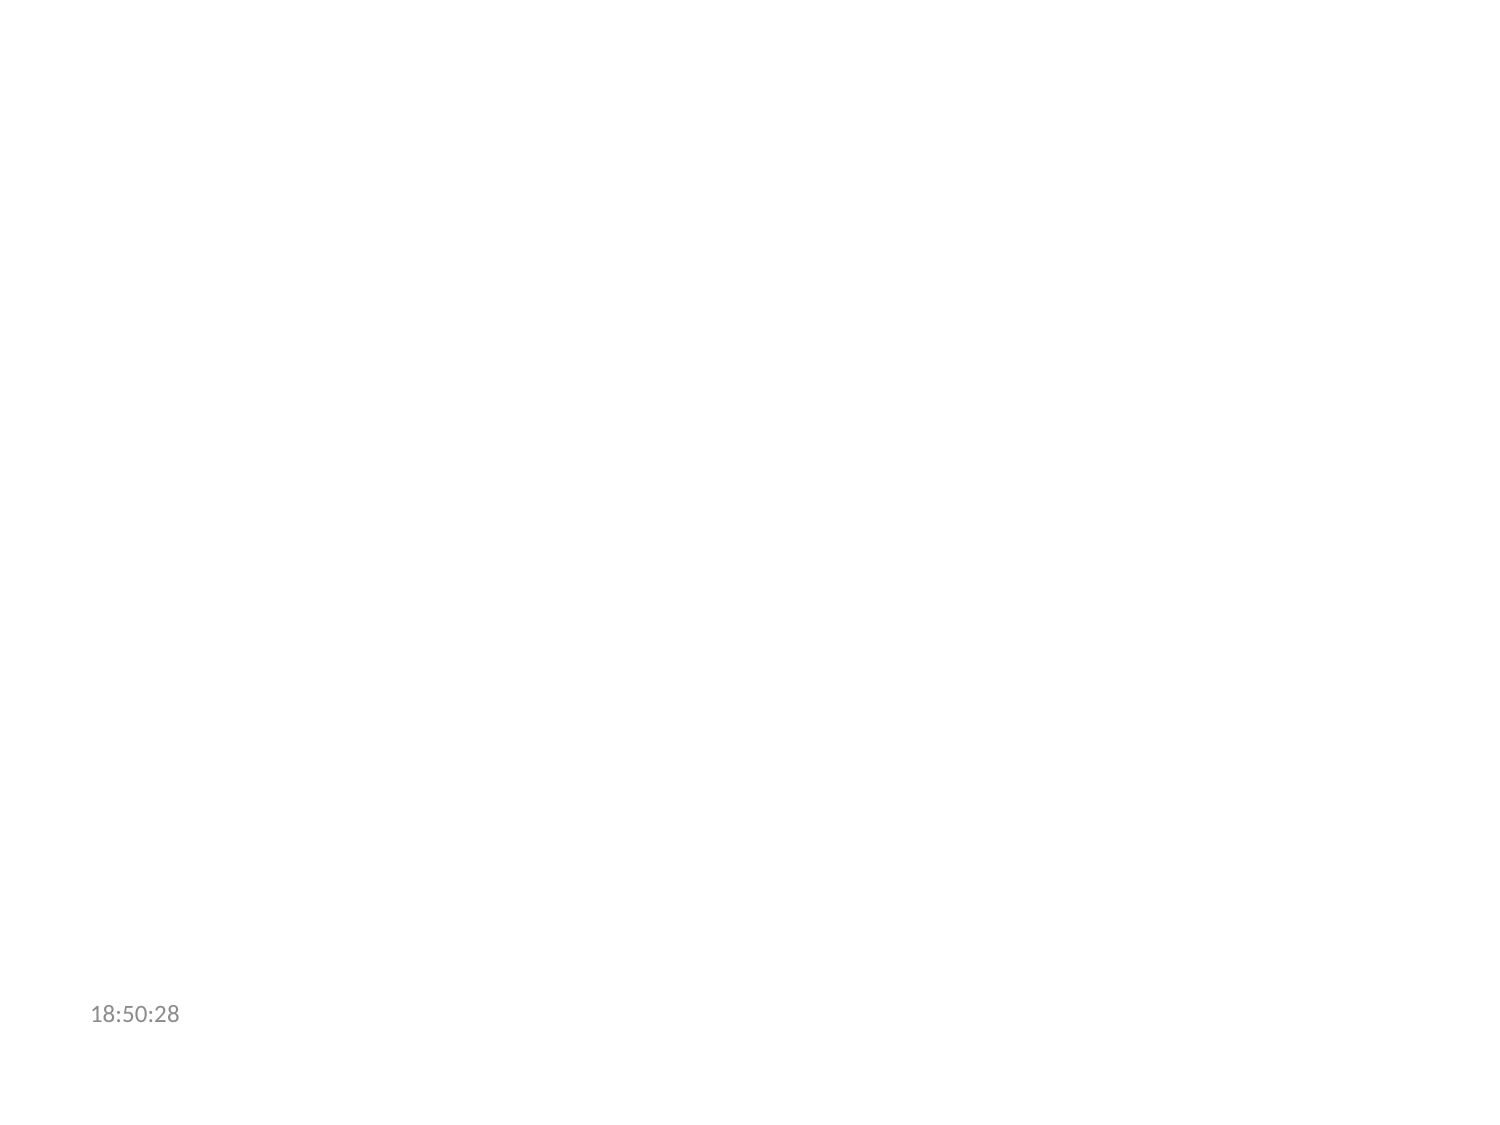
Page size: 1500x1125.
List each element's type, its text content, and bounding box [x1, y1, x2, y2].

text_box 15:35:09 [75, 982, 425, 1043]
